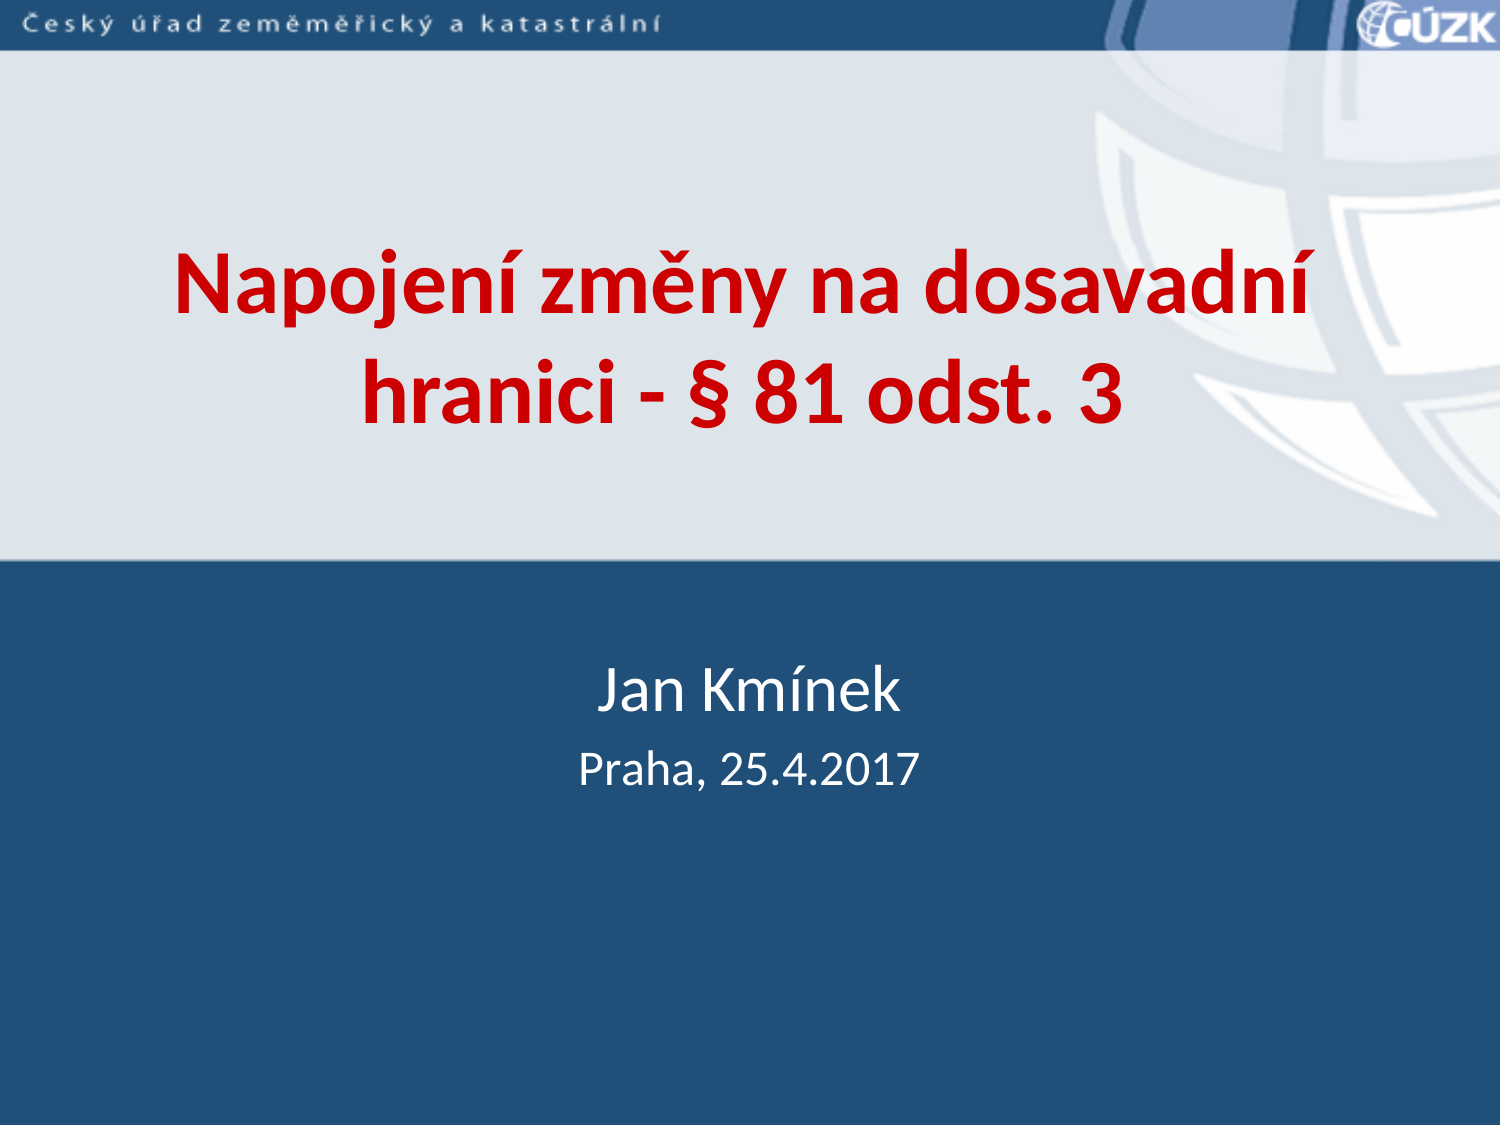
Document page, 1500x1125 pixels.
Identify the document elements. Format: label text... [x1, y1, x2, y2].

title Napojení změny na dosavadní hranici - § 81 odst. 3 [105, 210, 1381, 453]
picture [0, 0, 1500, 1125]
subtitle Jan Kmínek Praha, 25.4.2017 [225, 637, 1275, 925]
